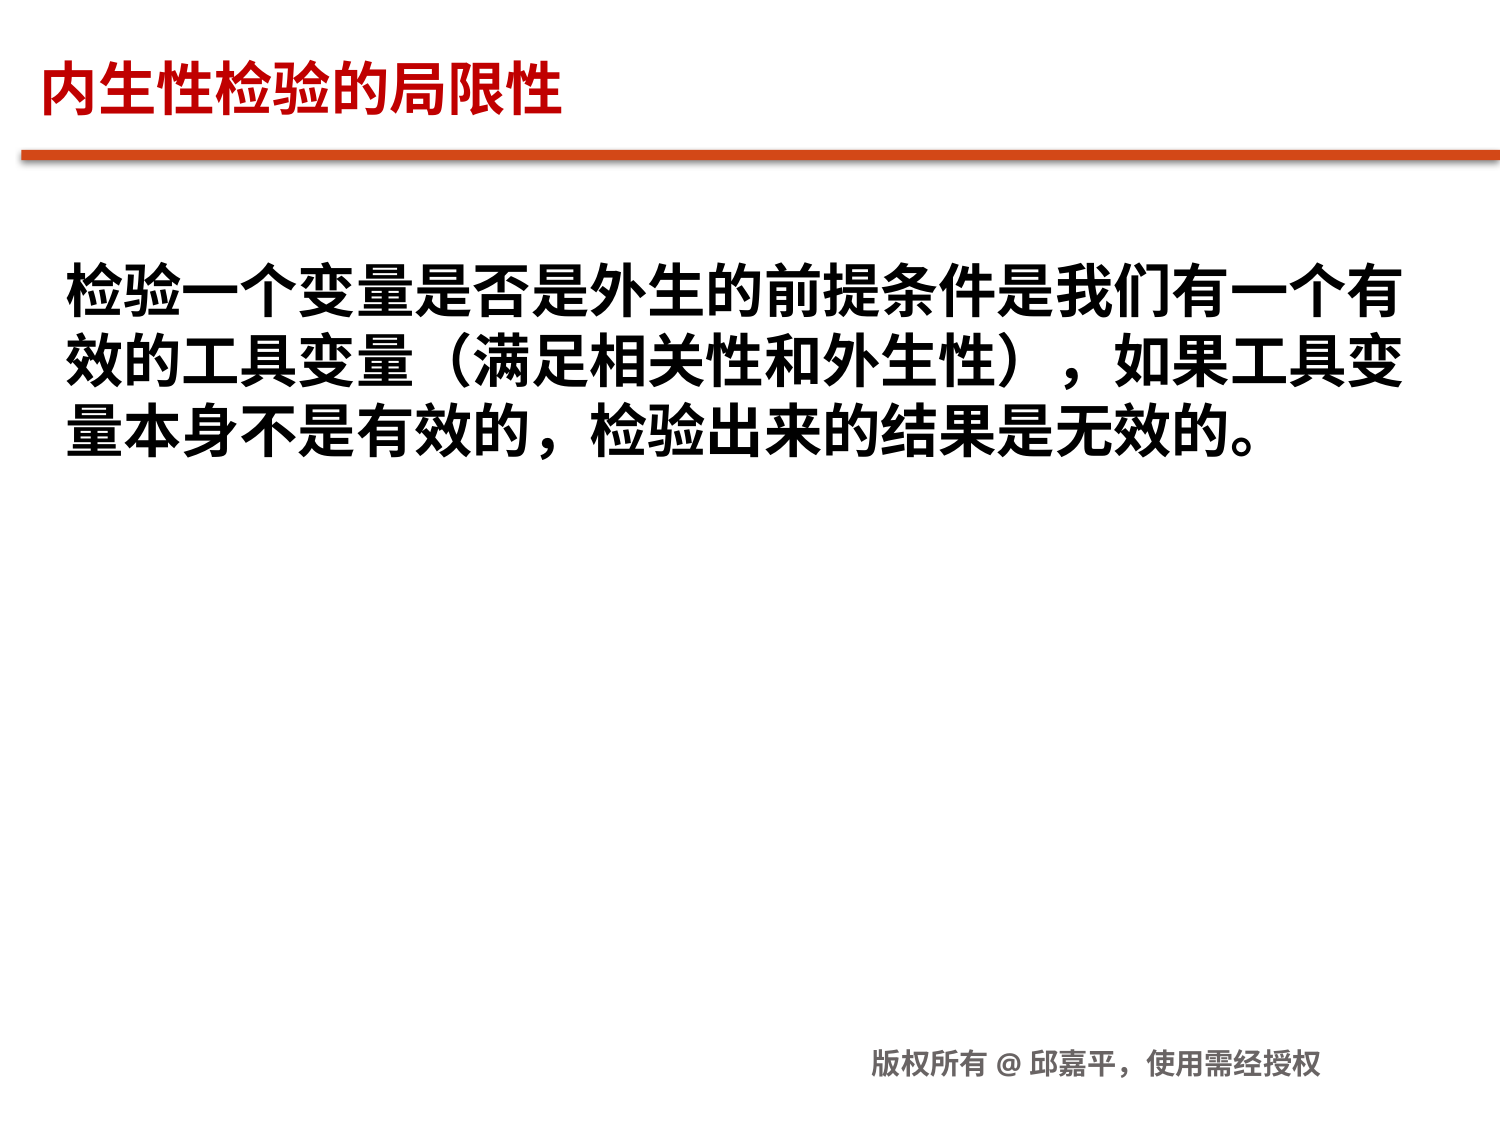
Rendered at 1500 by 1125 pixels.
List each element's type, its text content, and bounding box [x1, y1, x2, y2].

title 内生性检验的局限性 [24, 50, 1450, 138]
footer 版权所有@邱嘉平，使用需经授权 [690, 1025, 1500, 1100]
list 检验一个变量是否是外生的前提条件是我们有一个有效的工具变量（满足相关性和外生性），如果工具变量本身不是有效的，检验出来的结果是无效的。 [50, 174, 1429, 1100]
